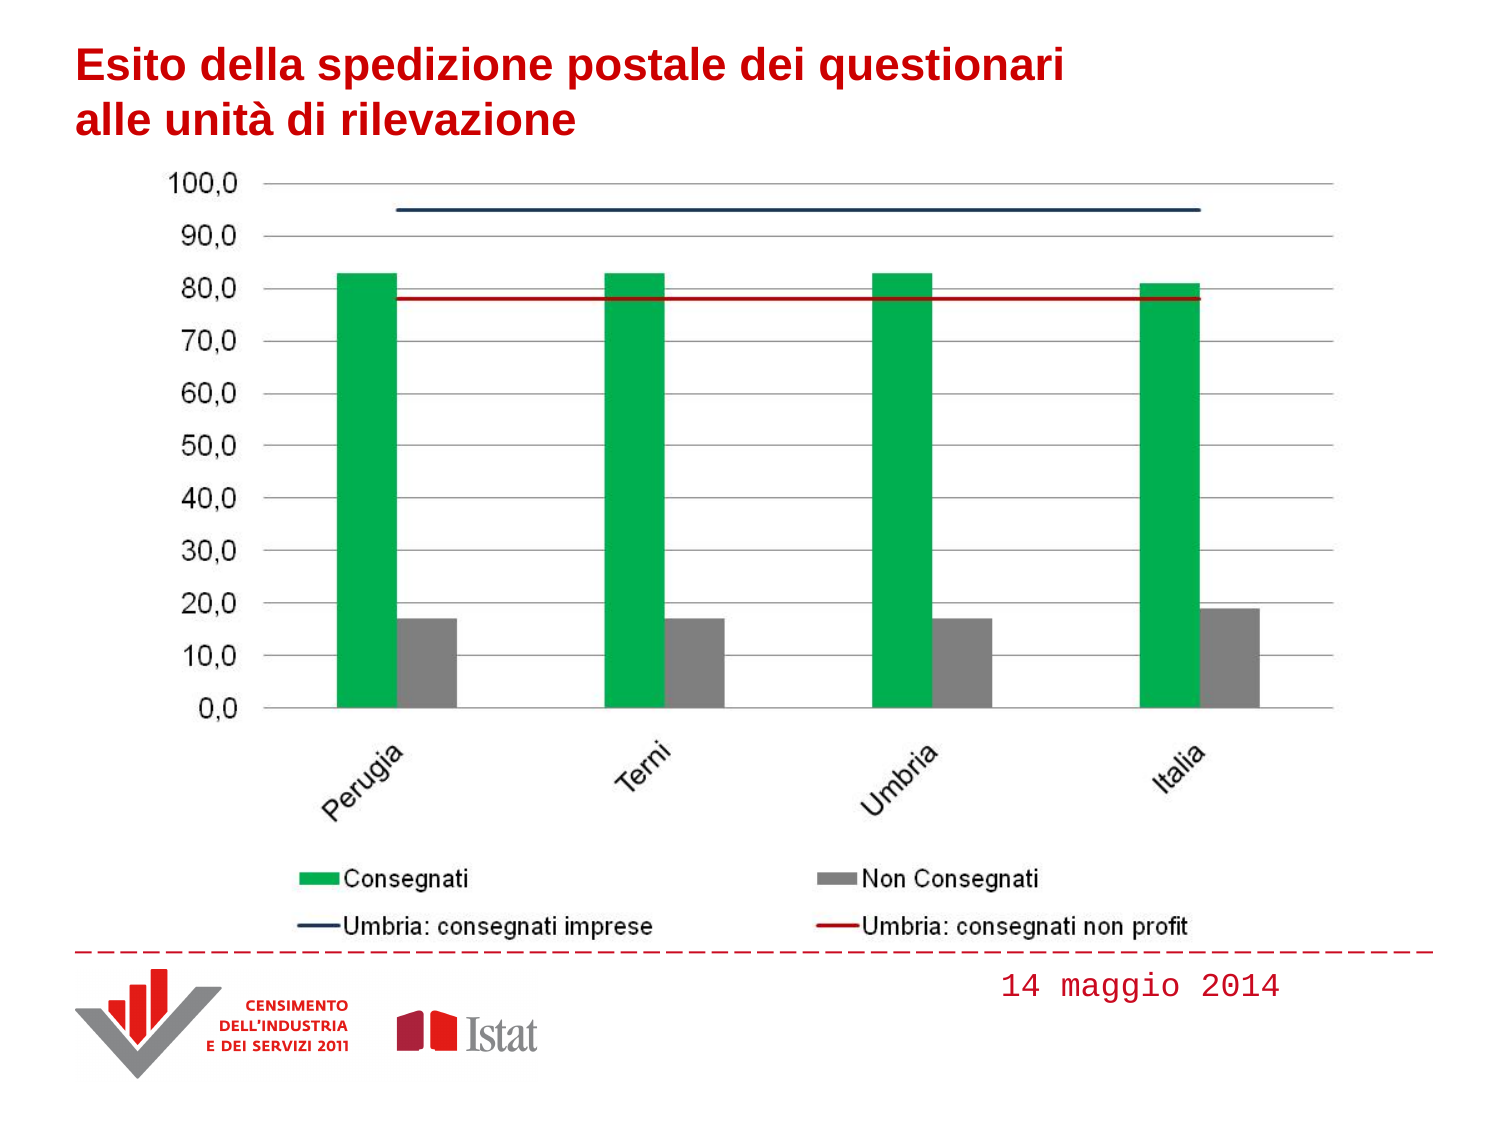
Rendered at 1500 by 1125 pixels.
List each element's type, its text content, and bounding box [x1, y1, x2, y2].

text_box Esito della spedizione postale dei questionari alle unità di rilevazione [75, 54, 1465, 125]
text_box 14 maggio 2014 [986, 955, 1471, 1011]
picture [152, 152, 1350, 950]
picture [74, 969, 538, 1082]
